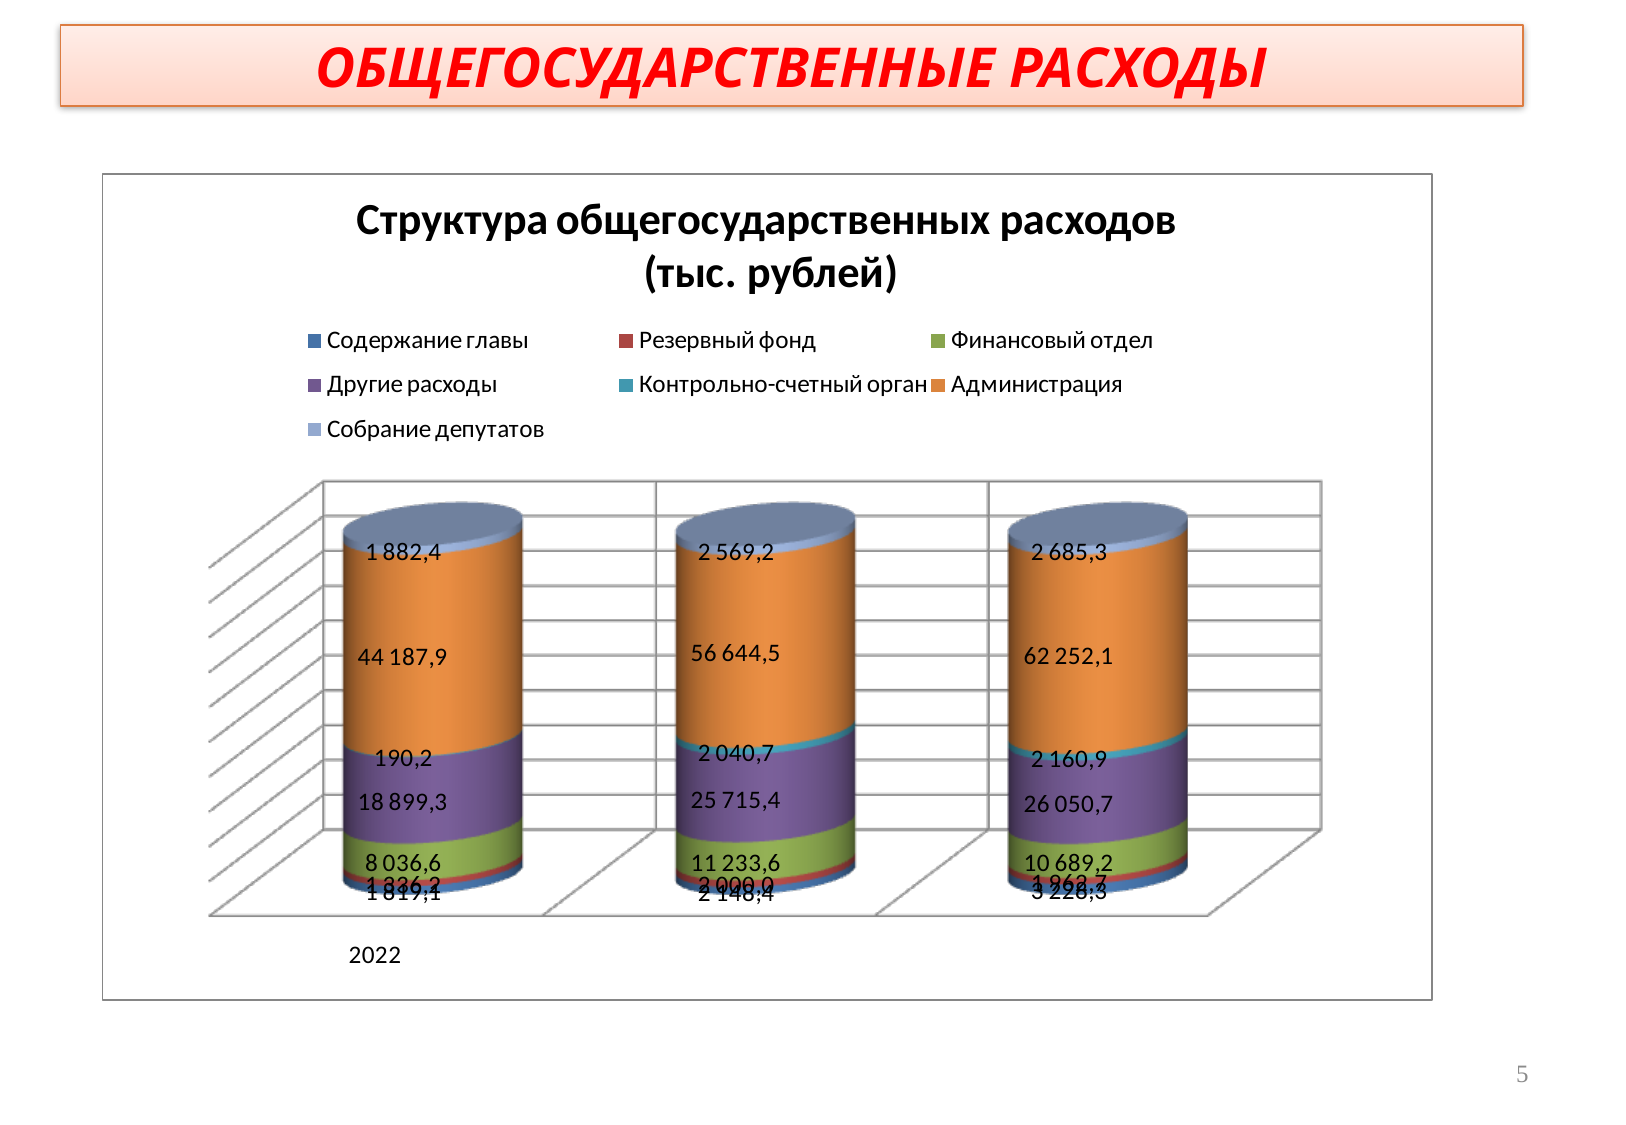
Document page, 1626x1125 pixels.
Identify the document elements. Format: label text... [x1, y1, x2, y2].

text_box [91, 162, 1442, 1011]
slide_number 5 [1164, 1042, 1544, 1103]
title ОБЩЕГОСУДАРСТВЕННЫЕ РАСХОДЫ [60, 24, 1524, 107]
